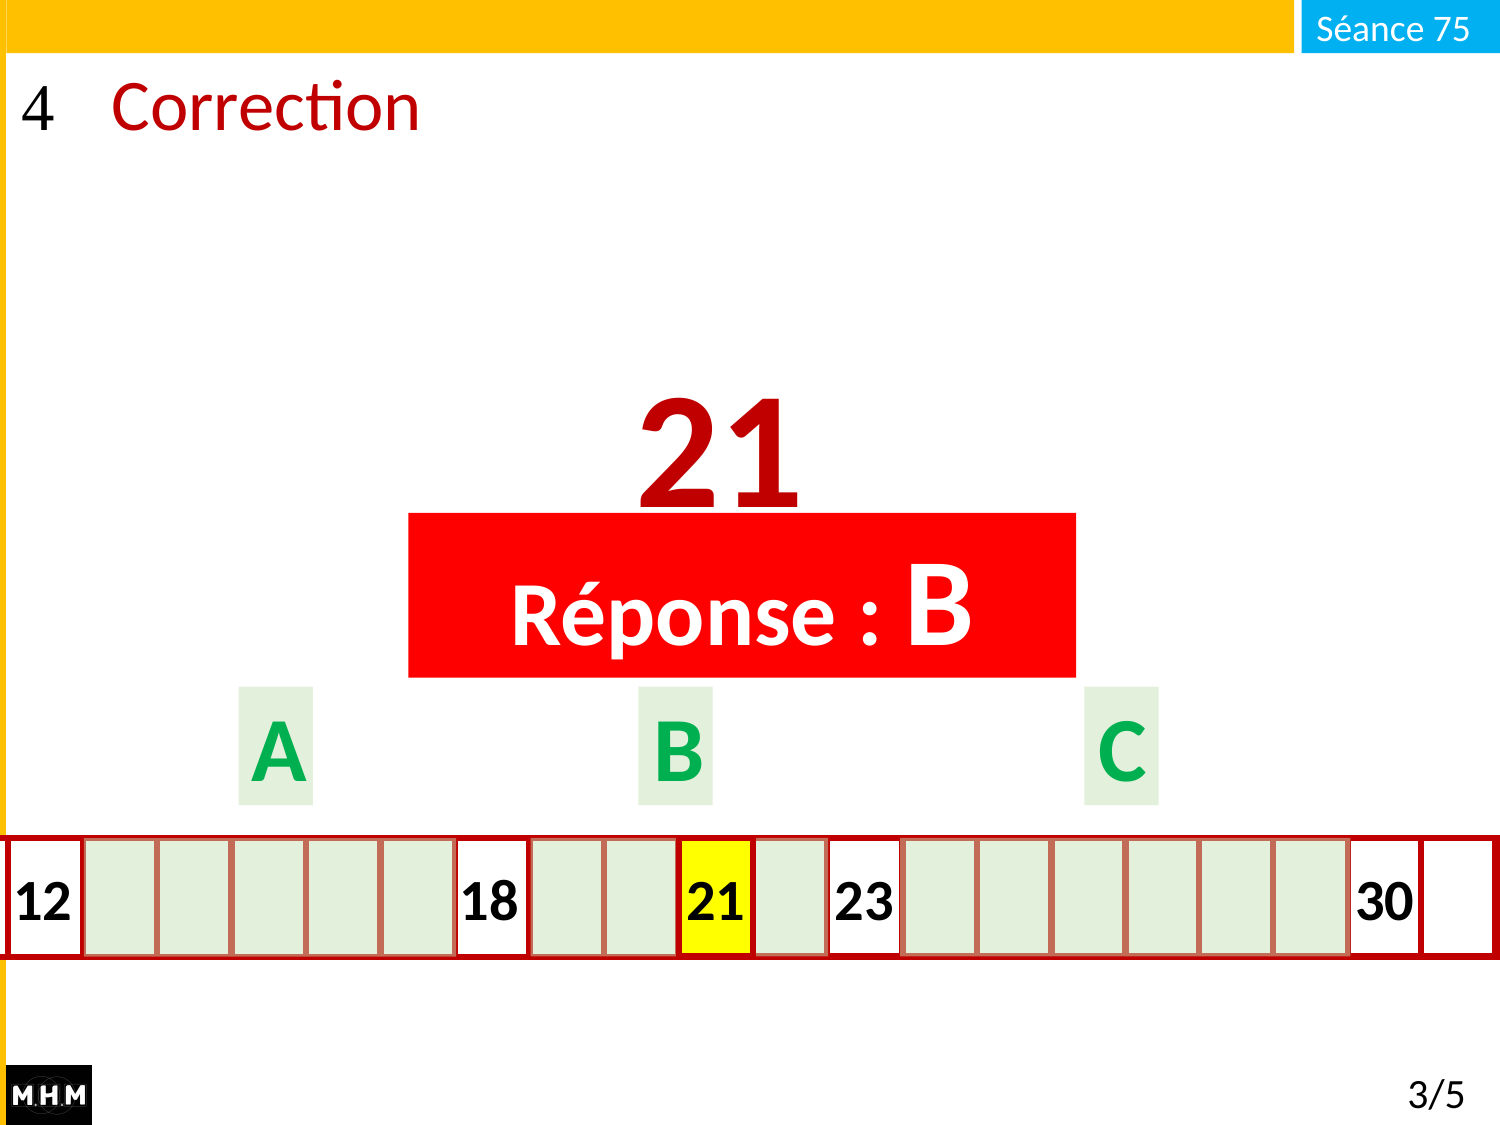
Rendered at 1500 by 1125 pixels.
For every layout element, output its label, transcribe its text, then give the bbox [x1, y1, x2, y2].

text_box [0, 838, 1500, 957]
picture [6, 1065, 92, 1125]
text_box C [1084, 682, 1159, 808]
text_box 21 [610, 333, 829, 512]
list 3/5 [1373, 1064, 1500, 1125]
text_box A [237, 682, 312, 808]
text_box Réponse : B [408, 512, 1077, 678]
title Correction [96, 60, 1391, 155]
text_box B [638, 682, 713, 808]
